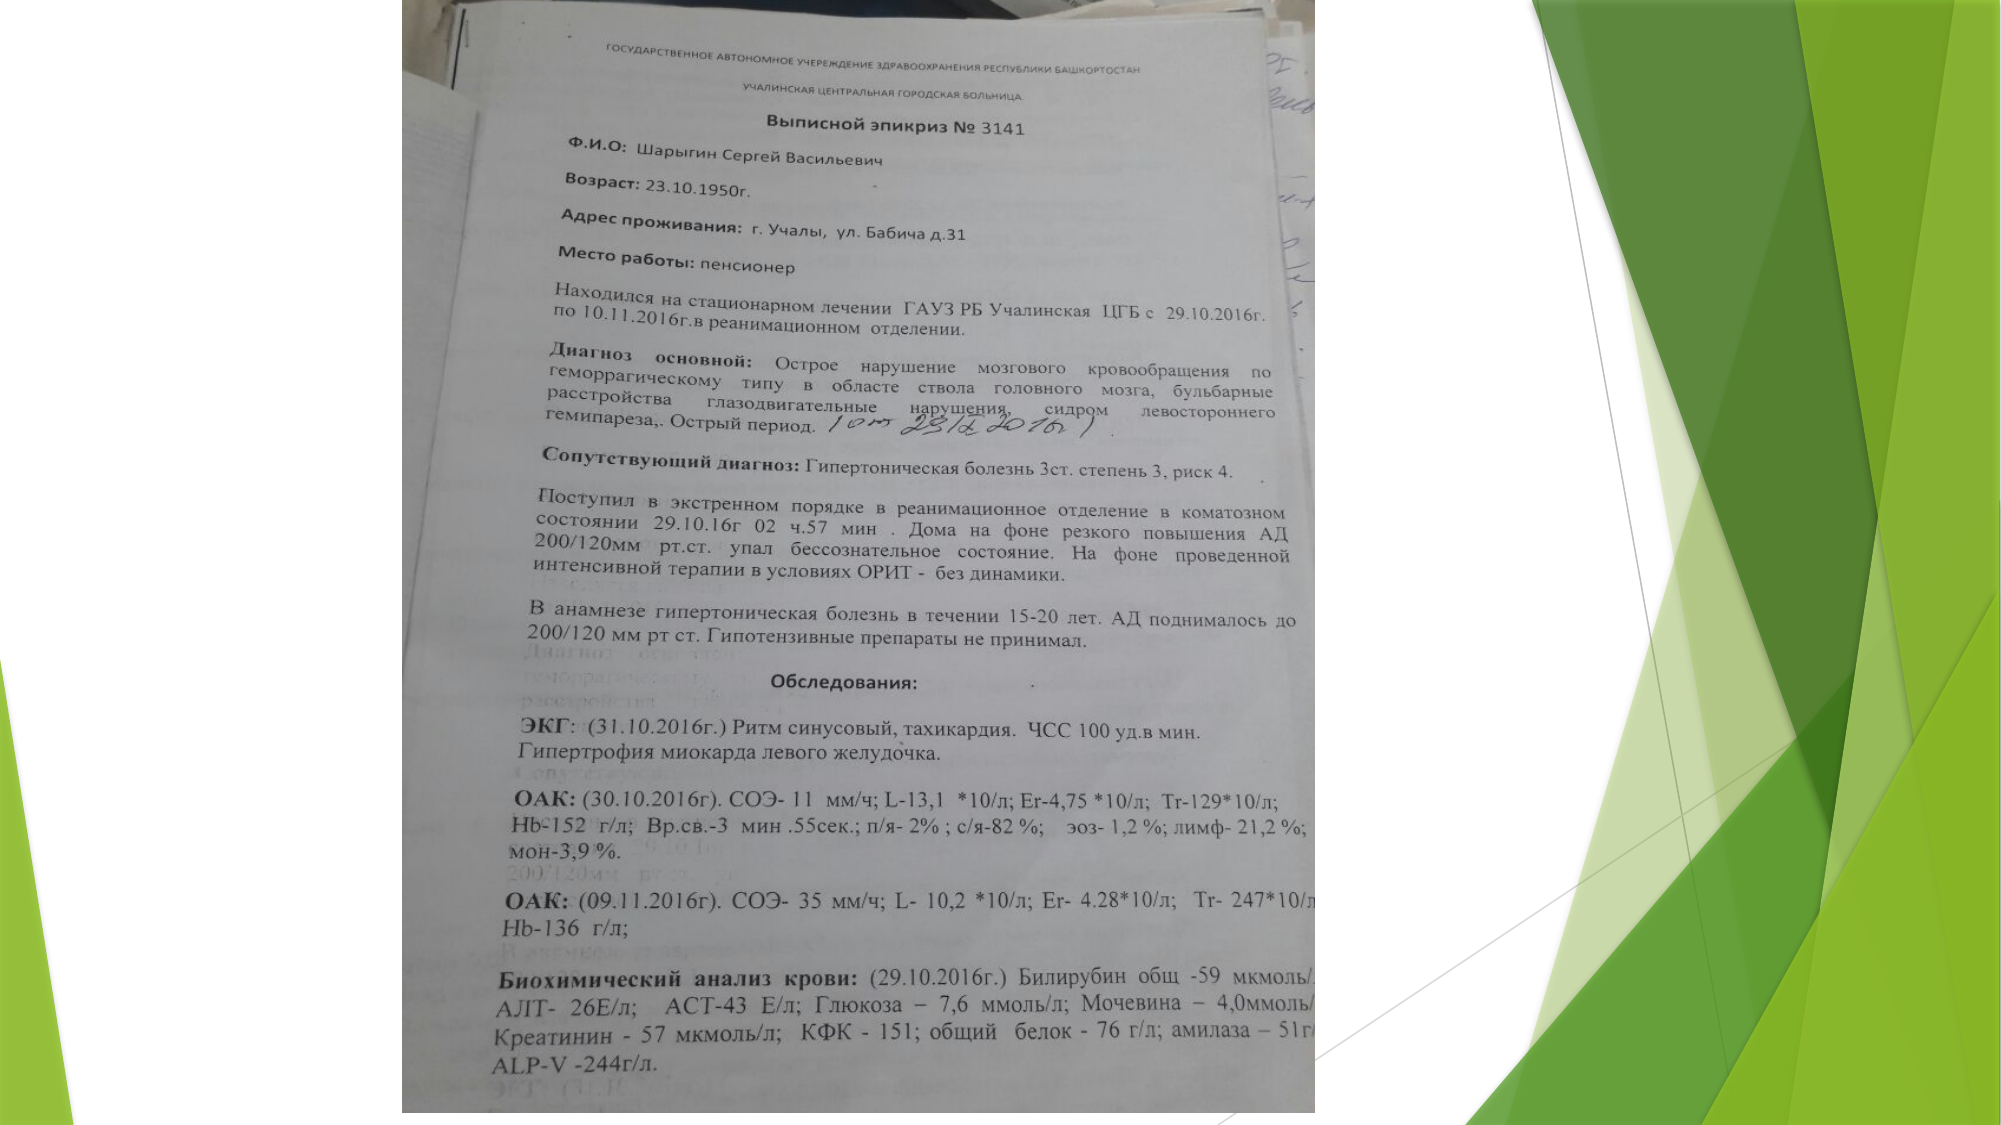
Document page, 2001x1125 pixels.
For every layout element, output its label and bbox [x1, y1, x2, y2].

picture [402, 0, 1315, 1114]
